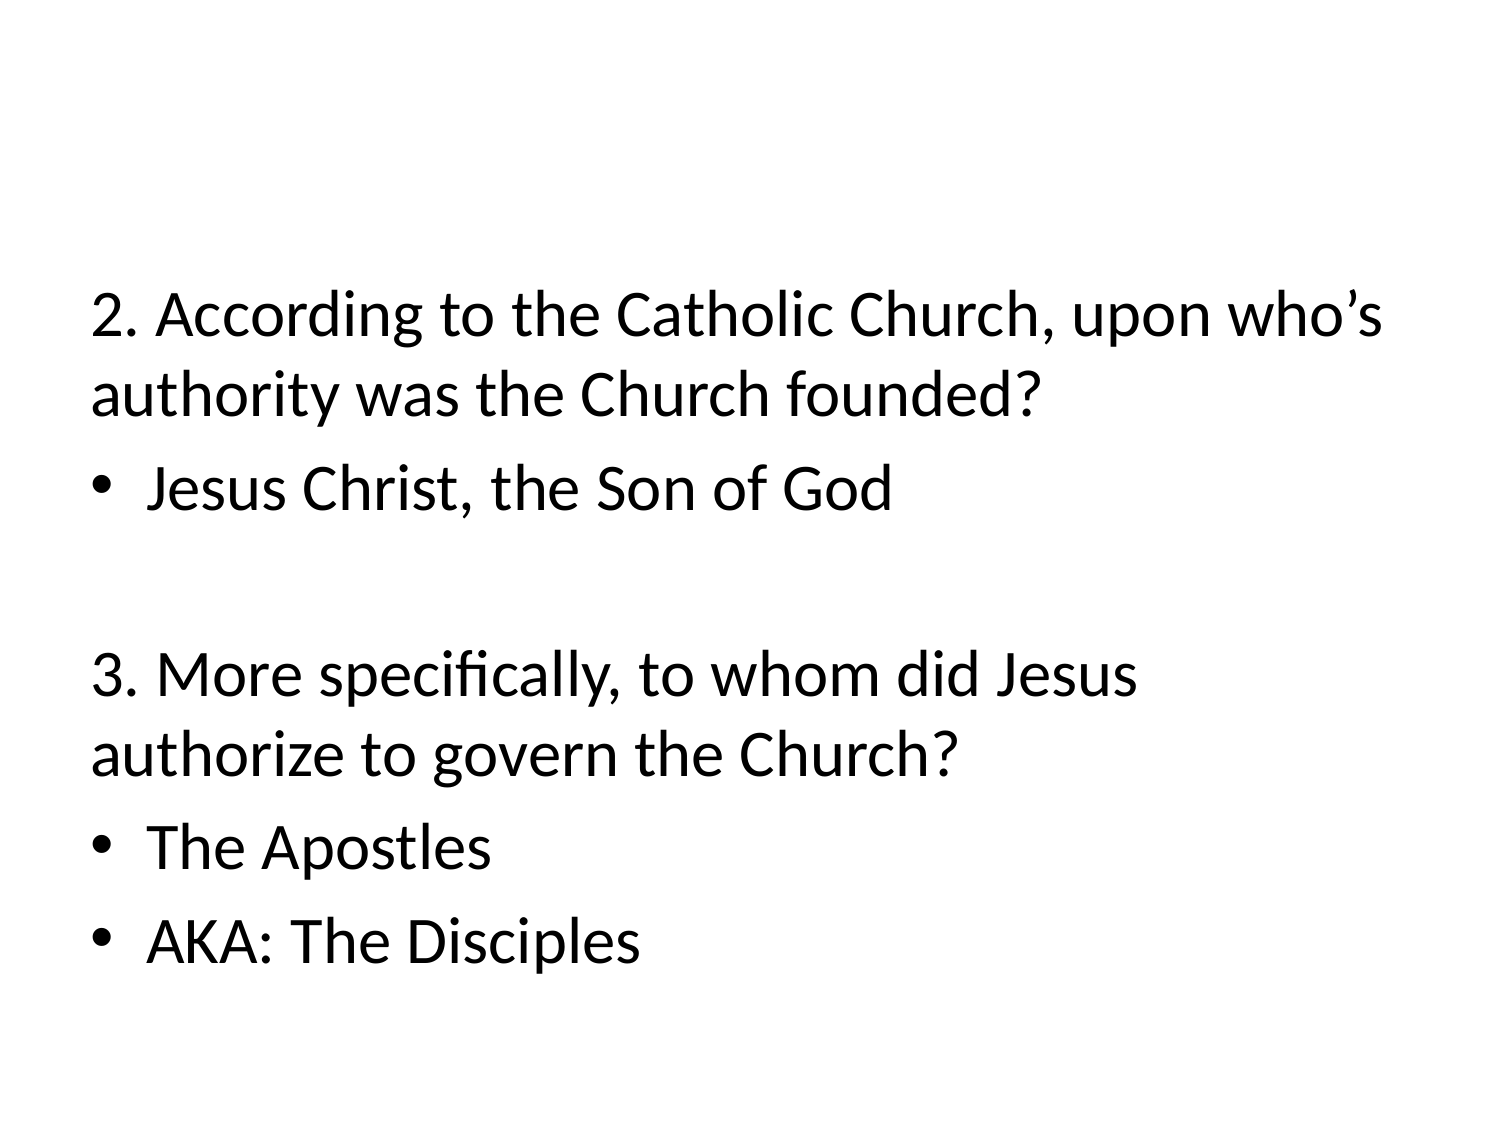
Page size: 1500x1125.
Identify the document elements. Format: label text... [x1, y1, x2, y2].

list 2. According to the Catholic Church, upon who’s authority was the Church founded? Jesus Christ, the Son of God 3. More specifically, to whom did Jesus authorize to govern the Church? The Apostles AKA: The Disciples [75, 262, 1425, 1005]
